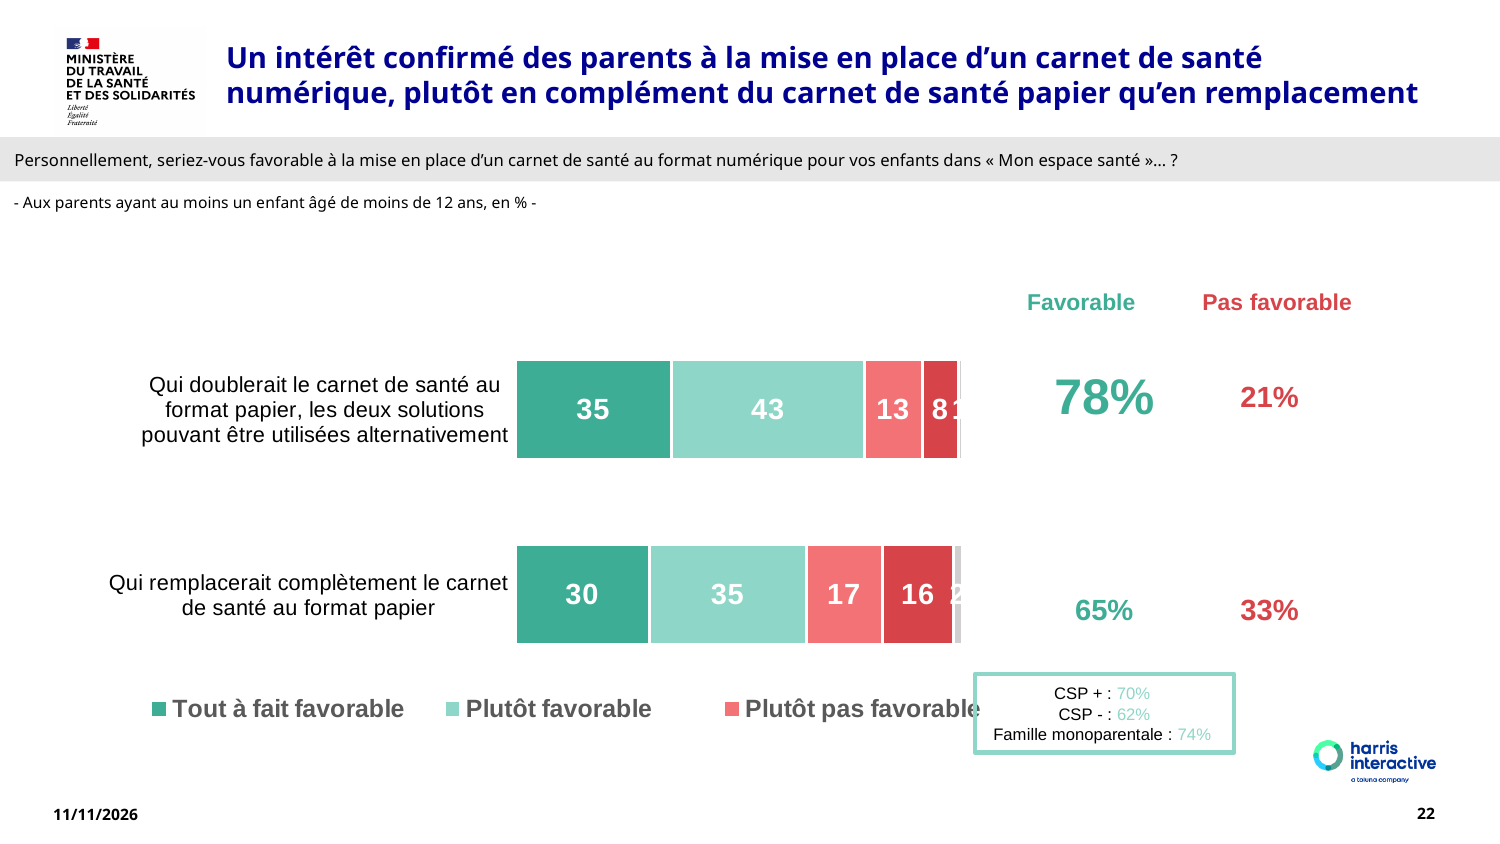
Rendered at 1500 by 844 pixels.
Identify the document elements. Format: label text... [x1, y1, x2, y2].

table_header 78% [1023, 292, 1186, 503]
text_box - Aux parents ayant au moins un enfant âgé de moins de 12 ans, en % - [0, 185, 817, 230]
table_cell 65% [1023, 505, 1186, 672]
chart [108, 196, 995, 812]
picture [55, 27, 207, 137]
text_box Personnellement, seriez-vous favorable à la mise en place d’un carnet de santé au format numérique pour vos enfants dans « Mon espace santé »… ? [0, 137, 1500, 182]
picture [1313, 740, 1436, 783]
text_box Favorable [1006, 287, 1157, 316]
slide_number 22 [1213, 784, 1436, 844]
table_header 21% [1188, 292, 1352, 503]
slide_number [53, 787, 246, 844]
table_cell 33% [1188, 505, 1352, 716]
text_box Un intérêt confirmé des parents à la mise en place d’un carnet de santé numérique, plutôt en complément du carnet de santé papier qu’en remplacement [211, 32, 1436, 103]
text_box CSP + : 70% CSP - : 62% Famille monoparentale : 74% [999, 672, 1236, 755]
